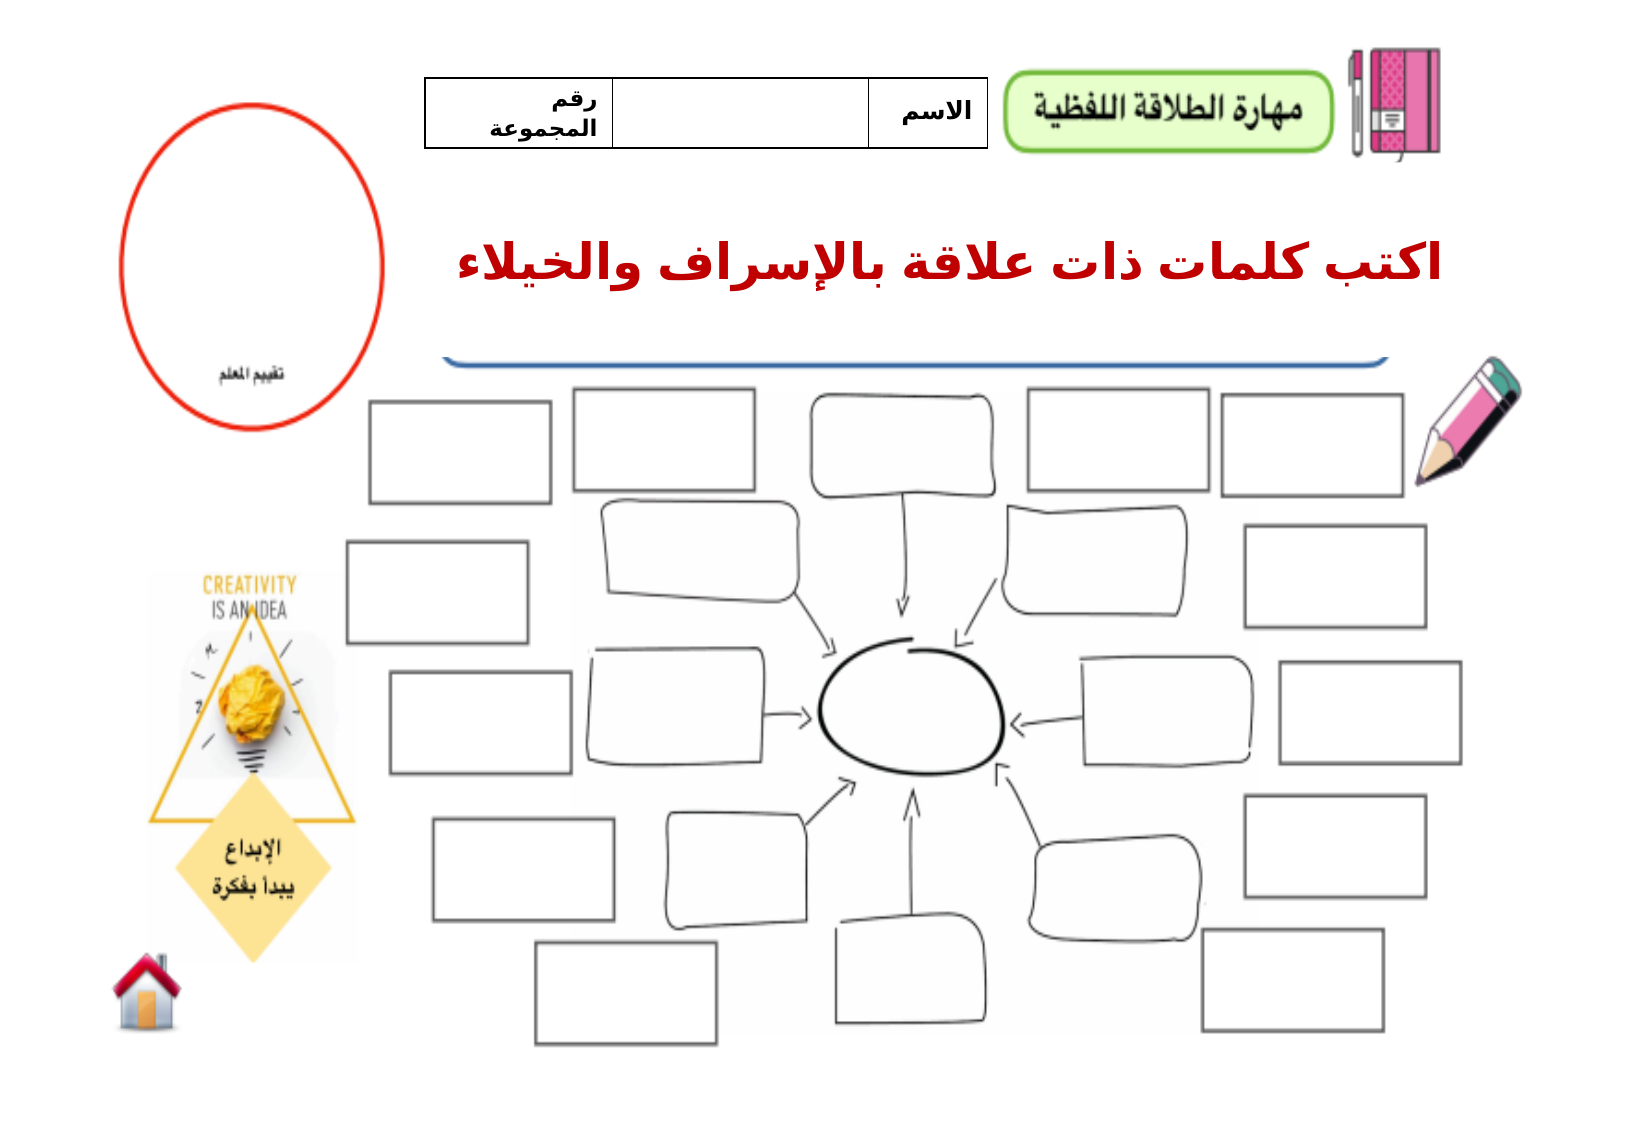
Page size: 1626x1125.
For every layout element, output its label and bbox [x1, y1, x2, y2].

picture [99, 37, 1524, 1052]
